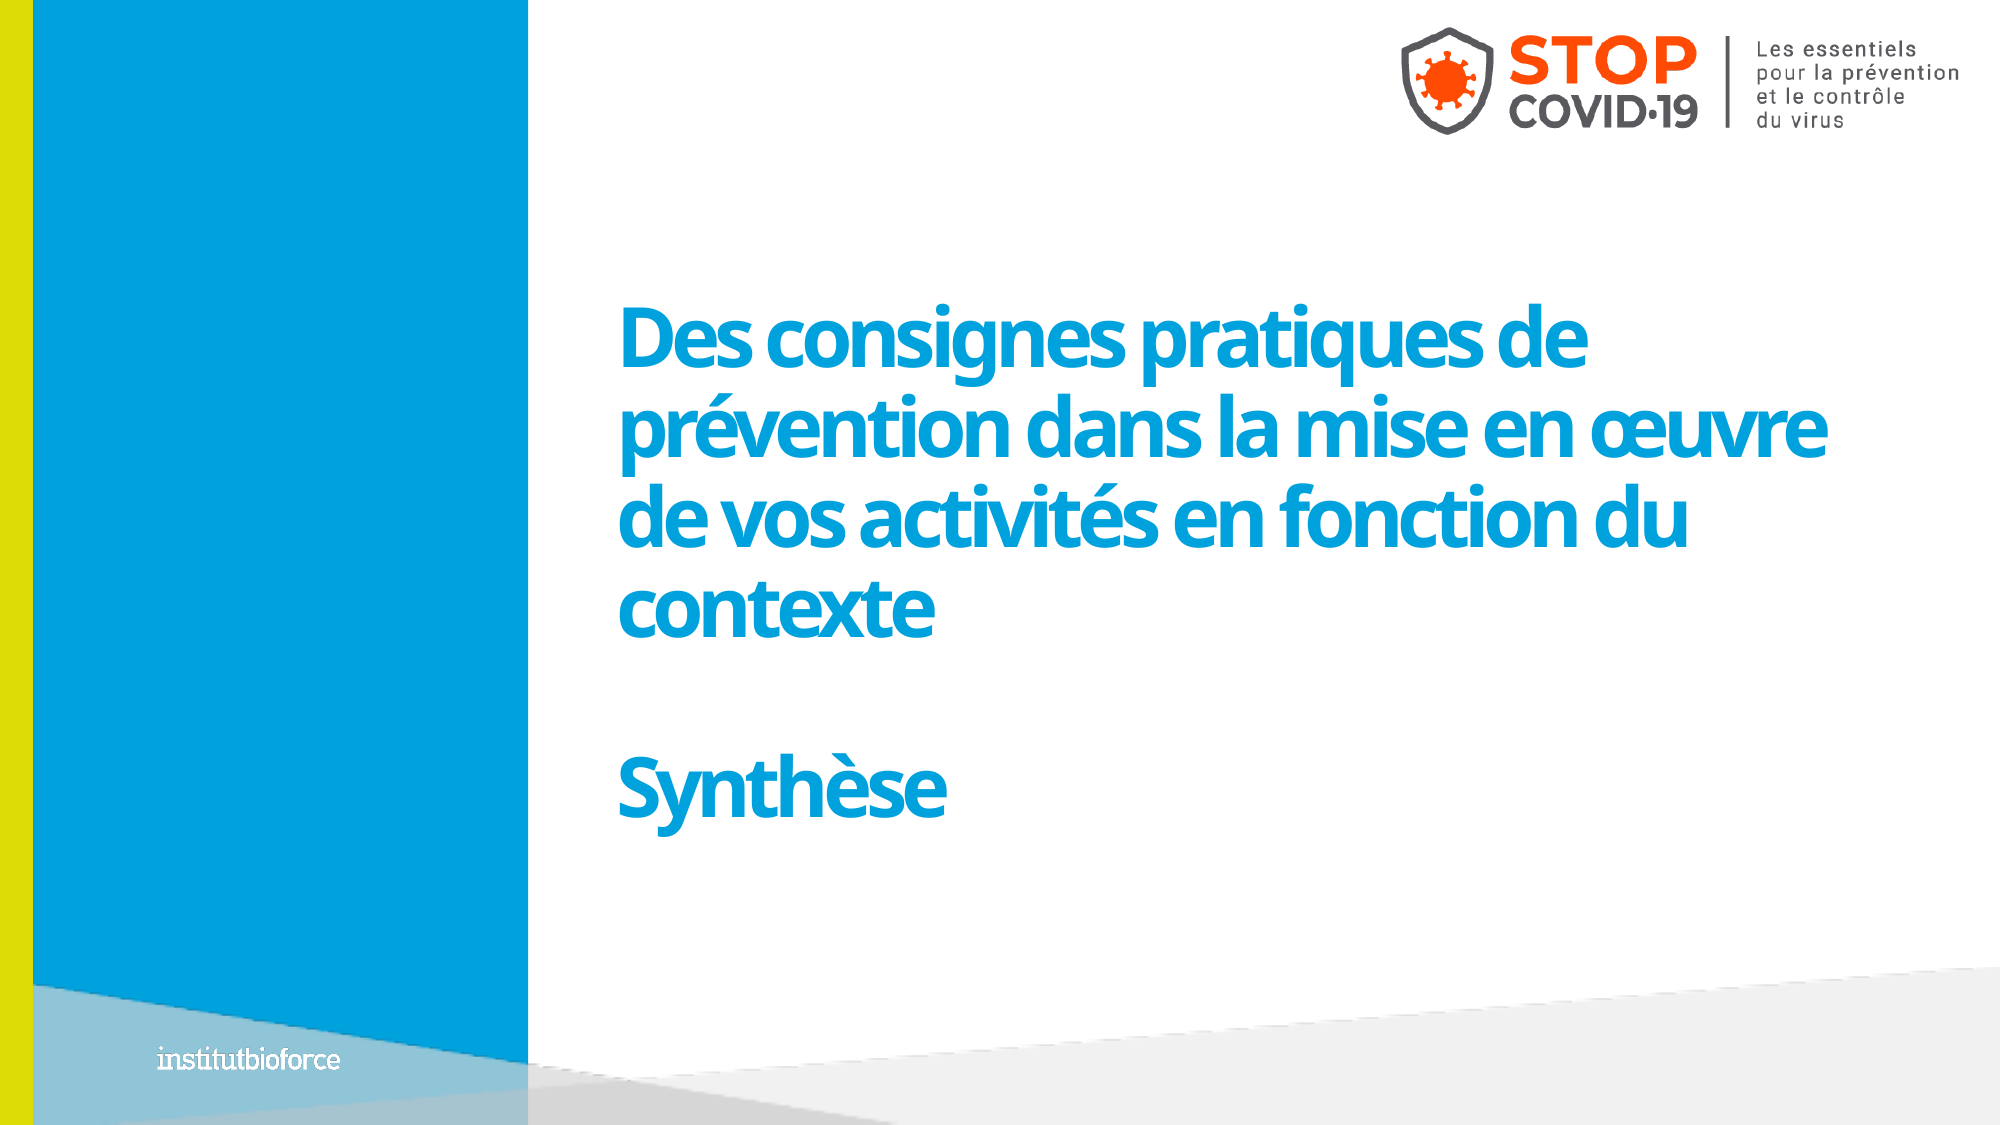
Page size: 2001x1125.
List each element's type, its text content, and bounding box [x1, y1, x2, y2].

picture [1389, 0, 1972, 157]
picture [0, 0, 2000, 1125]
title Des consignes pratiques de prévention dans la mise en œuvre de vos activités en fonction du contexte Synthèse [601, 288, 1849, 639]
